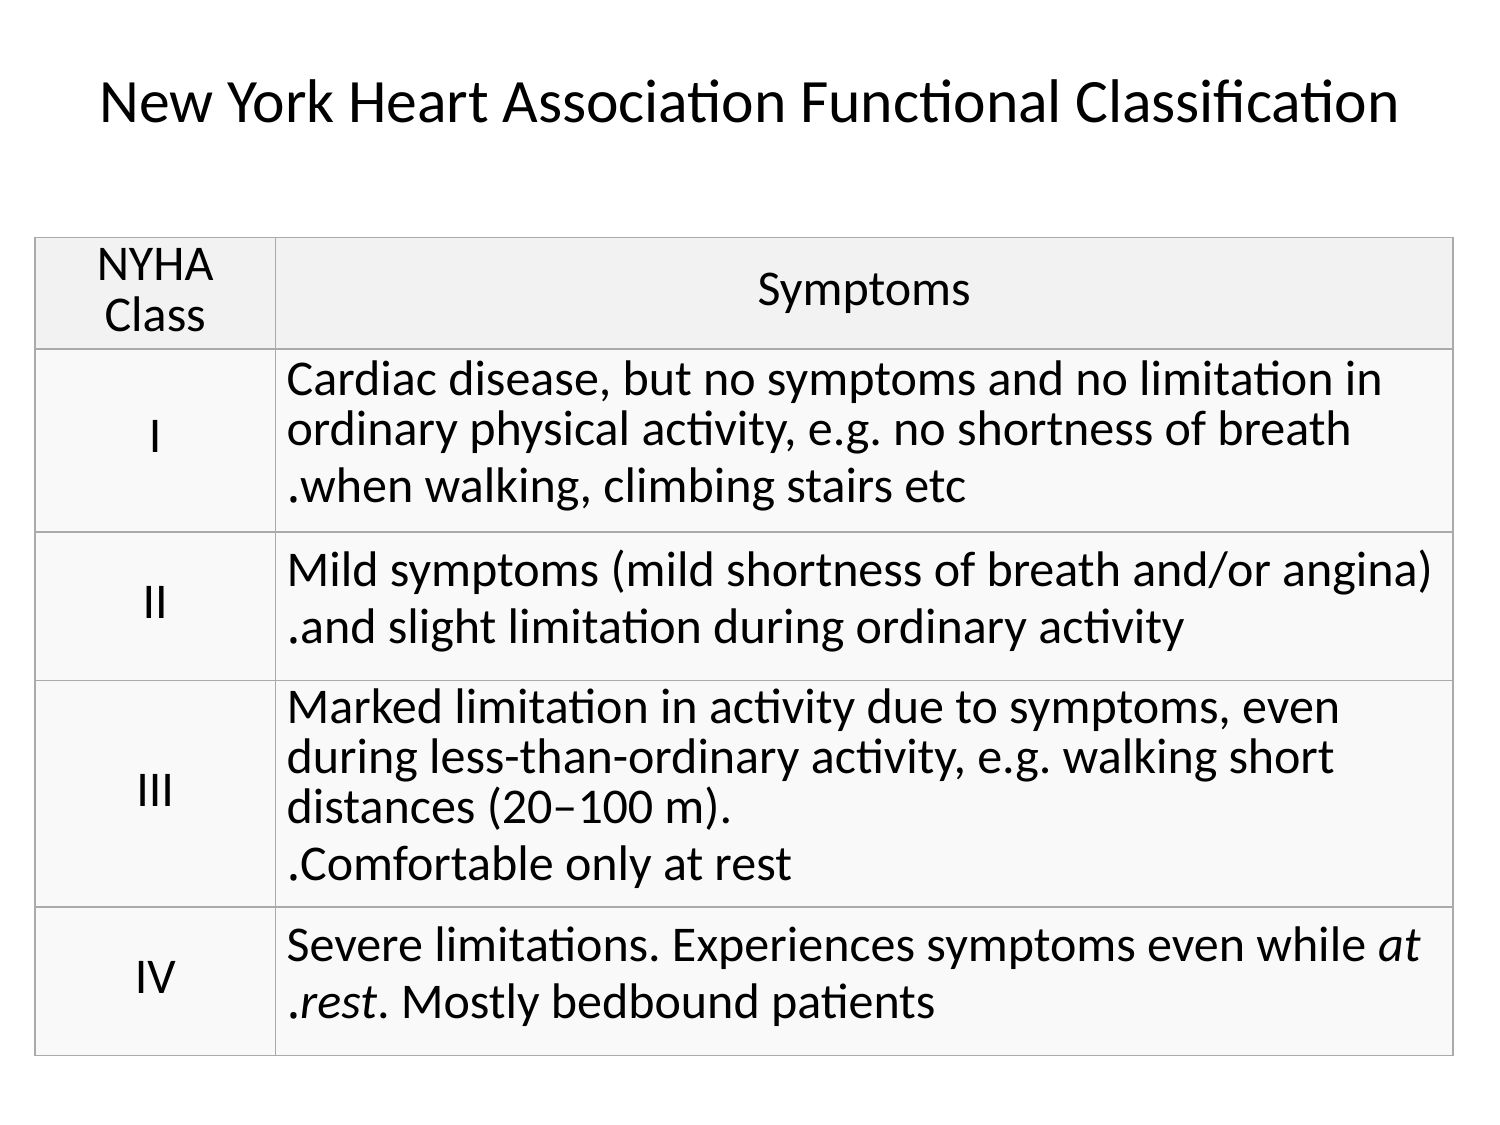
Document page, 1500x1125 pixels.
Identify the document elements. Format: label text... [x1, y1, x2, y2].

table_cell I [36, 350, 275, 531]
table_cell Mild symptoms (mild shortness of breath and/or angina) and slight limitation during ordinary activity. [276, 533, 1452, 680]
table_header NYHA Class [36, 238, 275, 348]
table_cell Cardiac disease, but no symptoms and no limitation in ordinary physical activity, e.g. no shortness of breath when walking, climbing stairs etc. [276, 350, 1452, 531]
table_cell IV [36, 908, 275, 1055]
table_header Symptoms [276, 238, 1452, 348]
table_cell II [36, 533, 275, 680]
title New York Heart Association Functional Classification [75, 45, 1425, 233]
table_cell Severe limitations. Experiences symptoms even while at rest. Mostly bedbound patients. [276, 908, 1452, 1055]
table_cell III [36, 681, 275, 906]
table_cell Marked limitation in activity due to symptoms, even during less-than-ordinary activity, e.g. walking short distances (20–100 m). Comfortable only at rest. [276, 681, 1452, 906]
